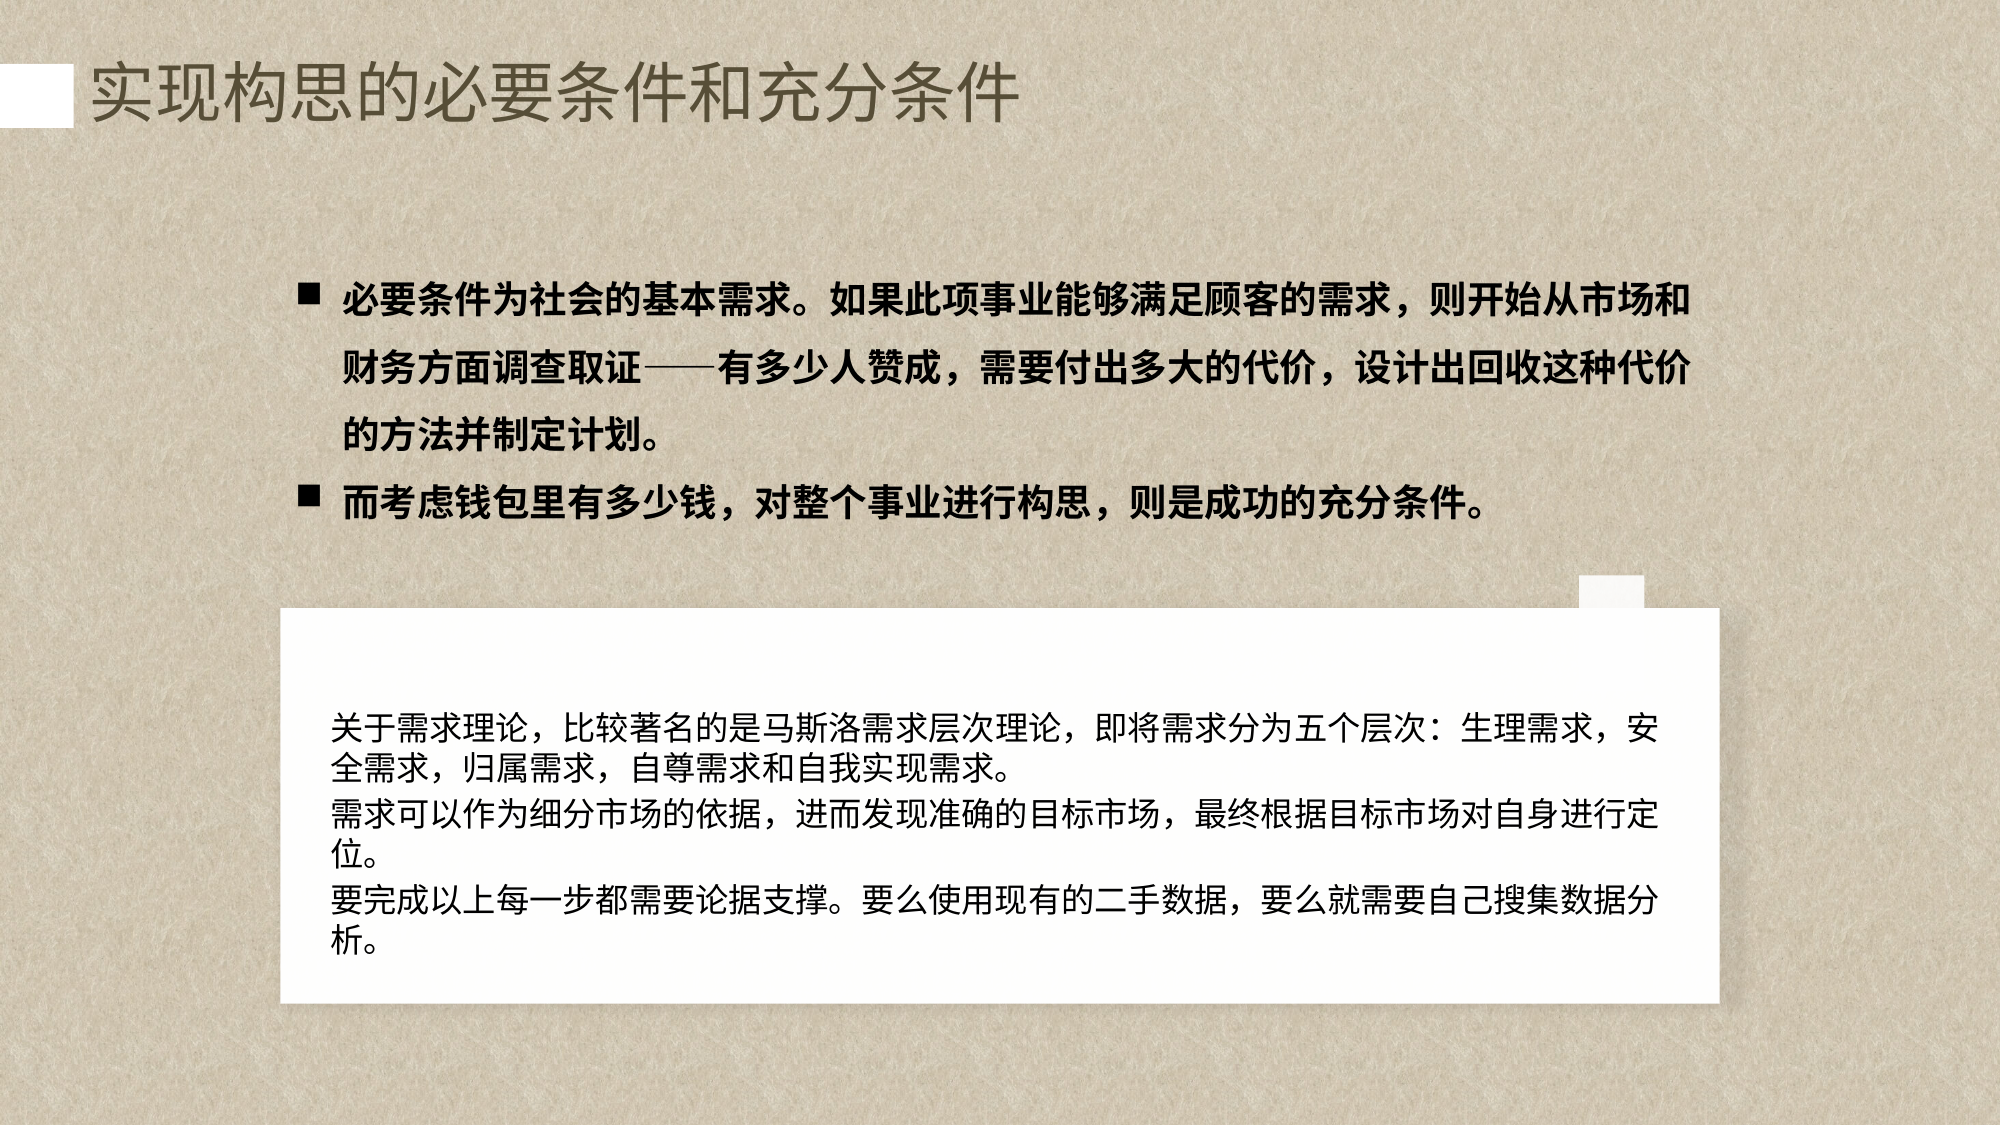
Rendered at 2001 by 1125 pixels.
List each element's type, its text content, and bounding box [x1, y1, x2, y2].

text_box 必要条件为社会的基本需求。如果此项事业能够满足顾客的需求，则开始从市场和财务方面调查取证——有多少人赞成，需要付出多大的代价，设计出回收这种代价的方法并制定计划。 而考虑钱包里有多少钱，对整个事业进行构思，则是成功的充分条件。 [280, 246, 630, 531]
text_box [0, 43, 1102, 139]
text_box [630, 91, 1370, 575]
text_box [280, 575, 1720, 1004]
text_box 必要条件为社会的基本需求。如果此项事业能够满足顾客的需求，则开始从市场和财务方面调查取证——有多少人赞成，需要付出多大的代价，设计出回收这种代价的方法并制定计划。 而考虑钱包里有多少钱，对整个事业进行构思，则是成功的充分条件。 [1370, 246, 1720, 531]
picture [0, 0, 2000, 1125]
